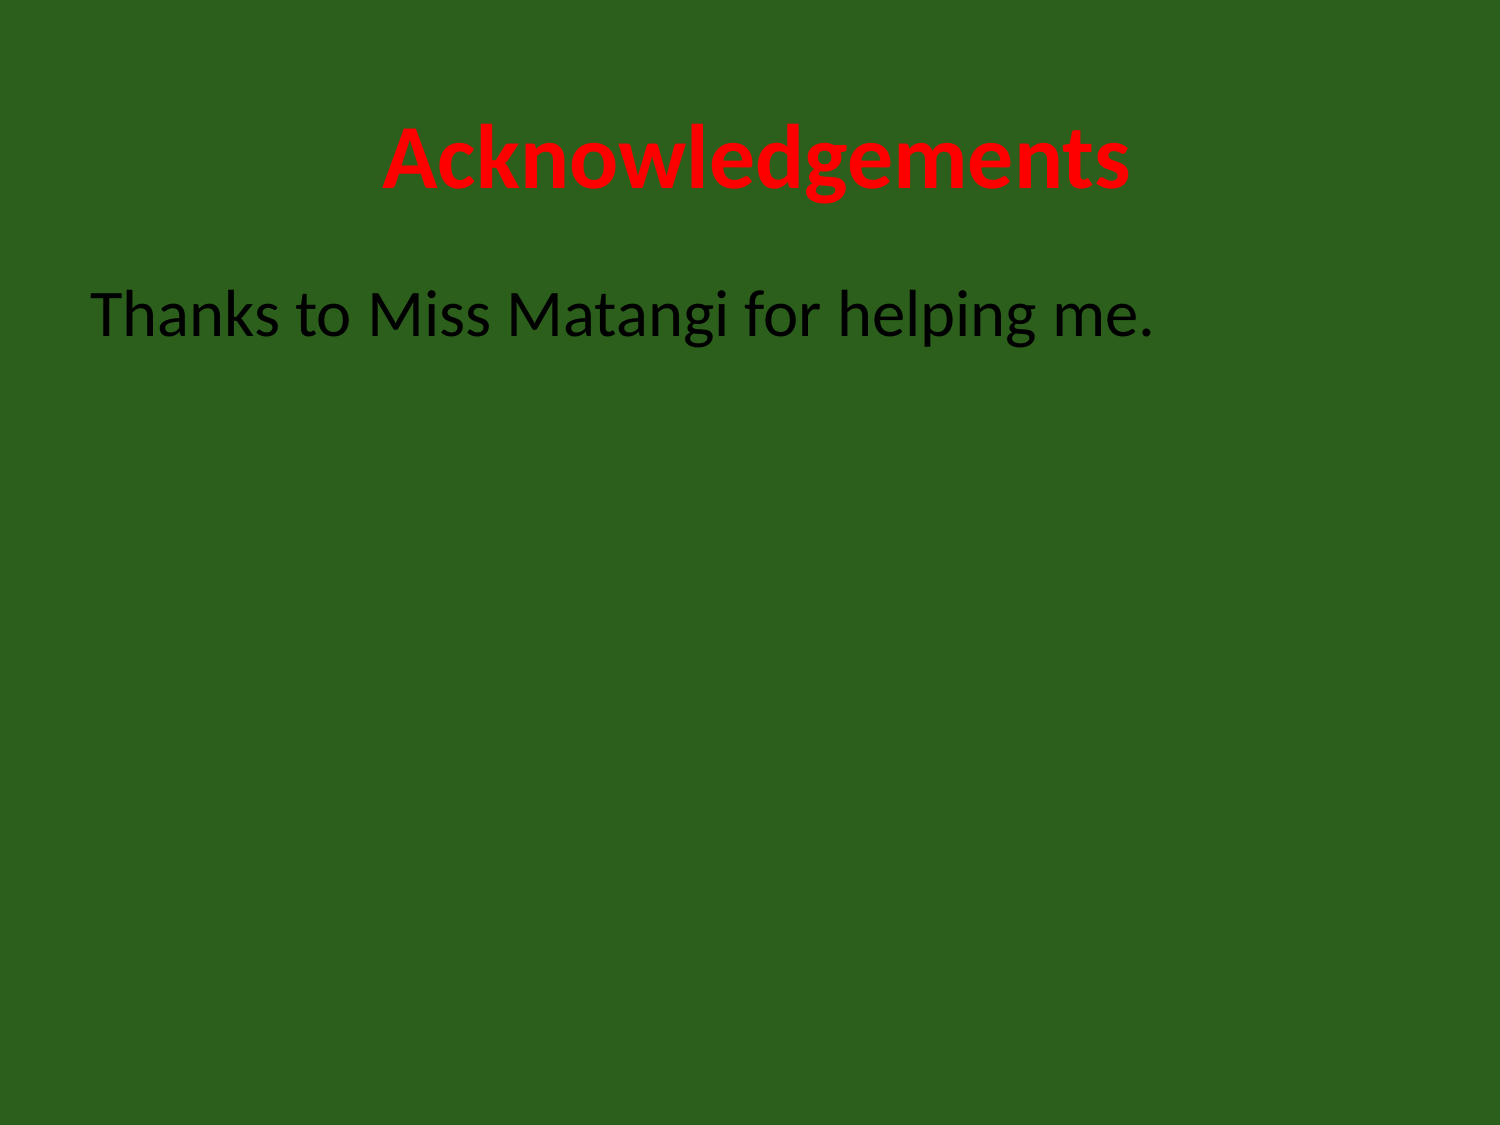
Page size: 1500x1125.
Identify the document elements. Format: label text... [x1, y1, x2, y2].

list Thanks to Miss Matangi for helping me. [75, 262, 1425, 1005]
title Acknowledgements [82, 58, 1432, 247]
